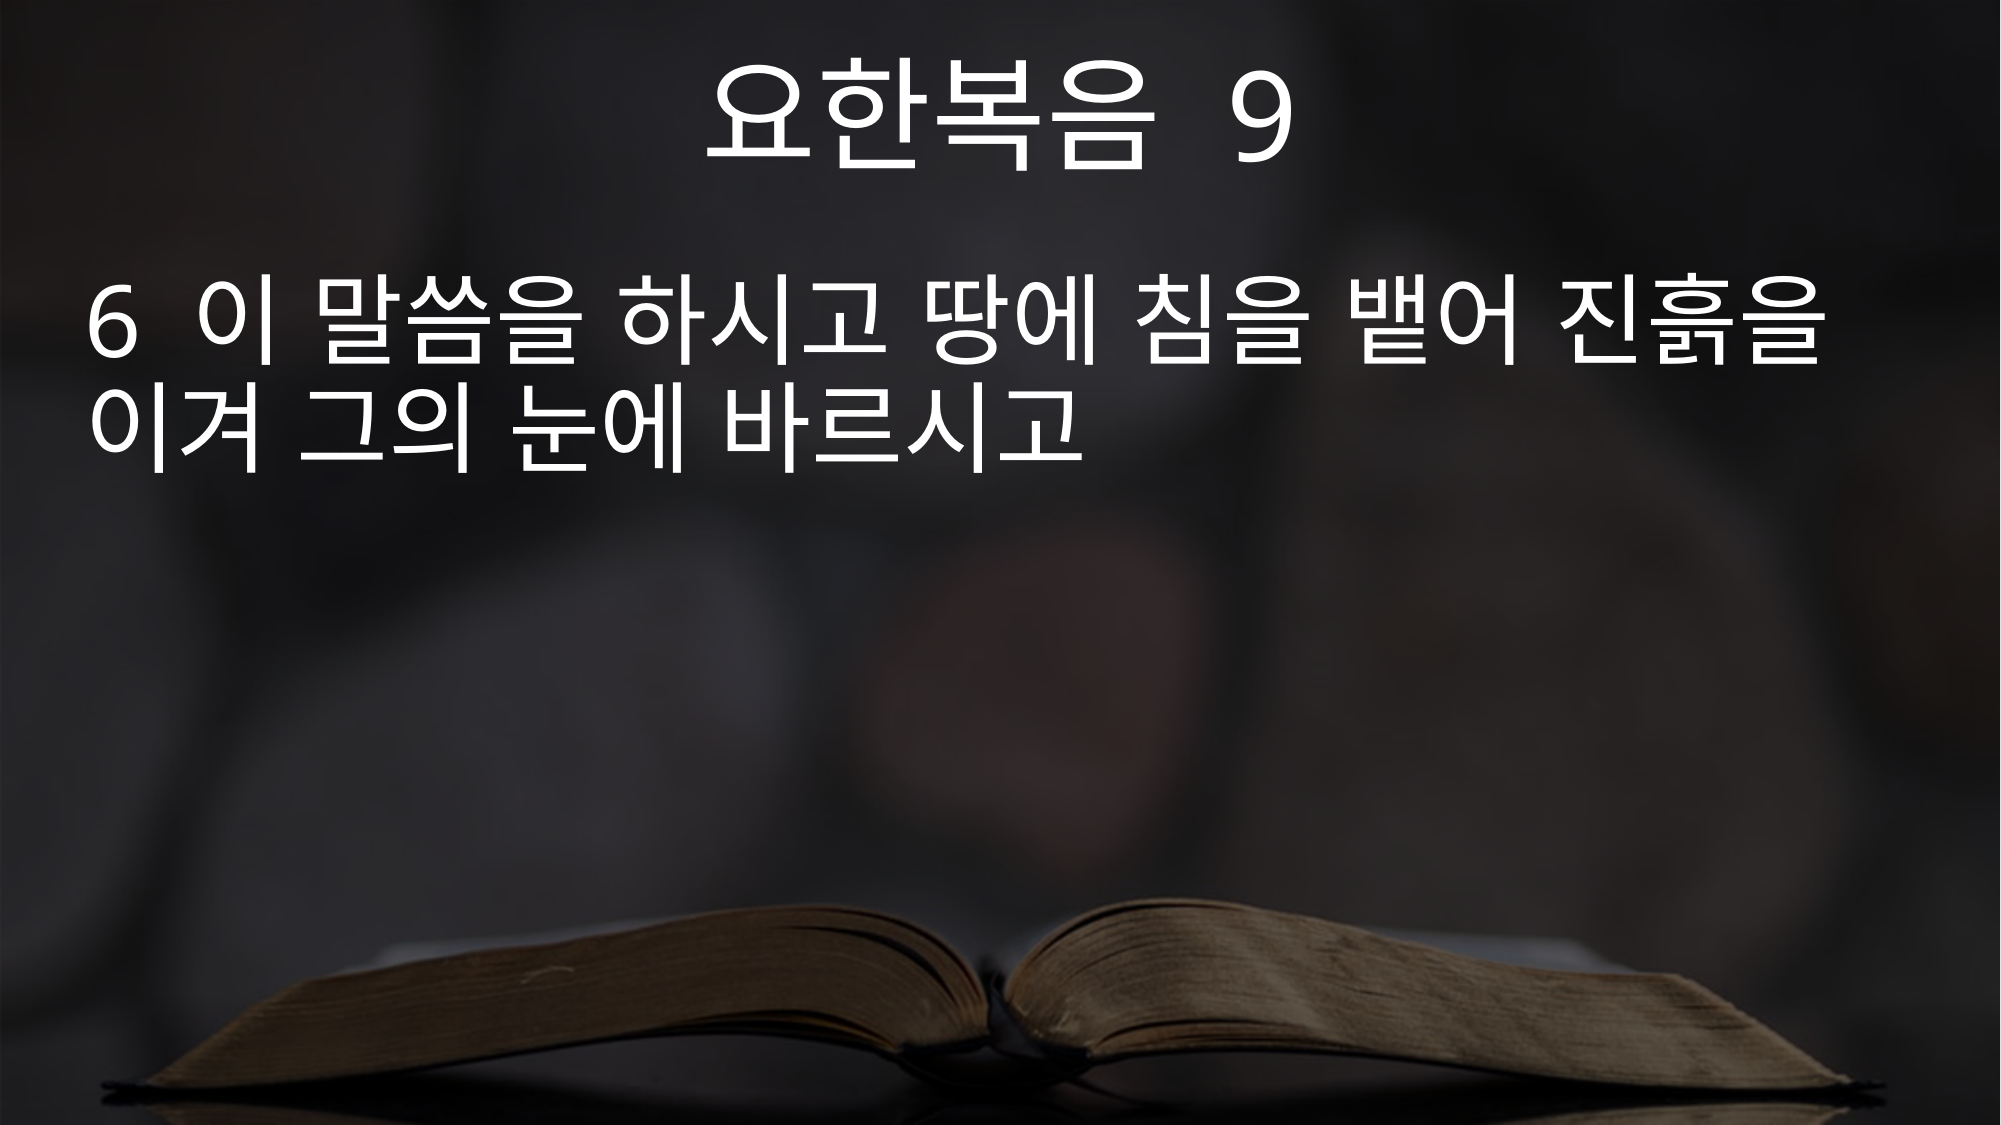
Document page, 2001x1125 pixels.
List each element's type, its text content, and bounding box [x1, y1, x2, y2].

picture [0, 0, 2001, 1125]
list 6 이 말씀을 하시고 땅에 침을 뱉어 진흙을 이겨 그의 눈에 바르시고 [69, 263, 1953, 423]
footer 요한복음 9 [0, 32, 2000, 192]
